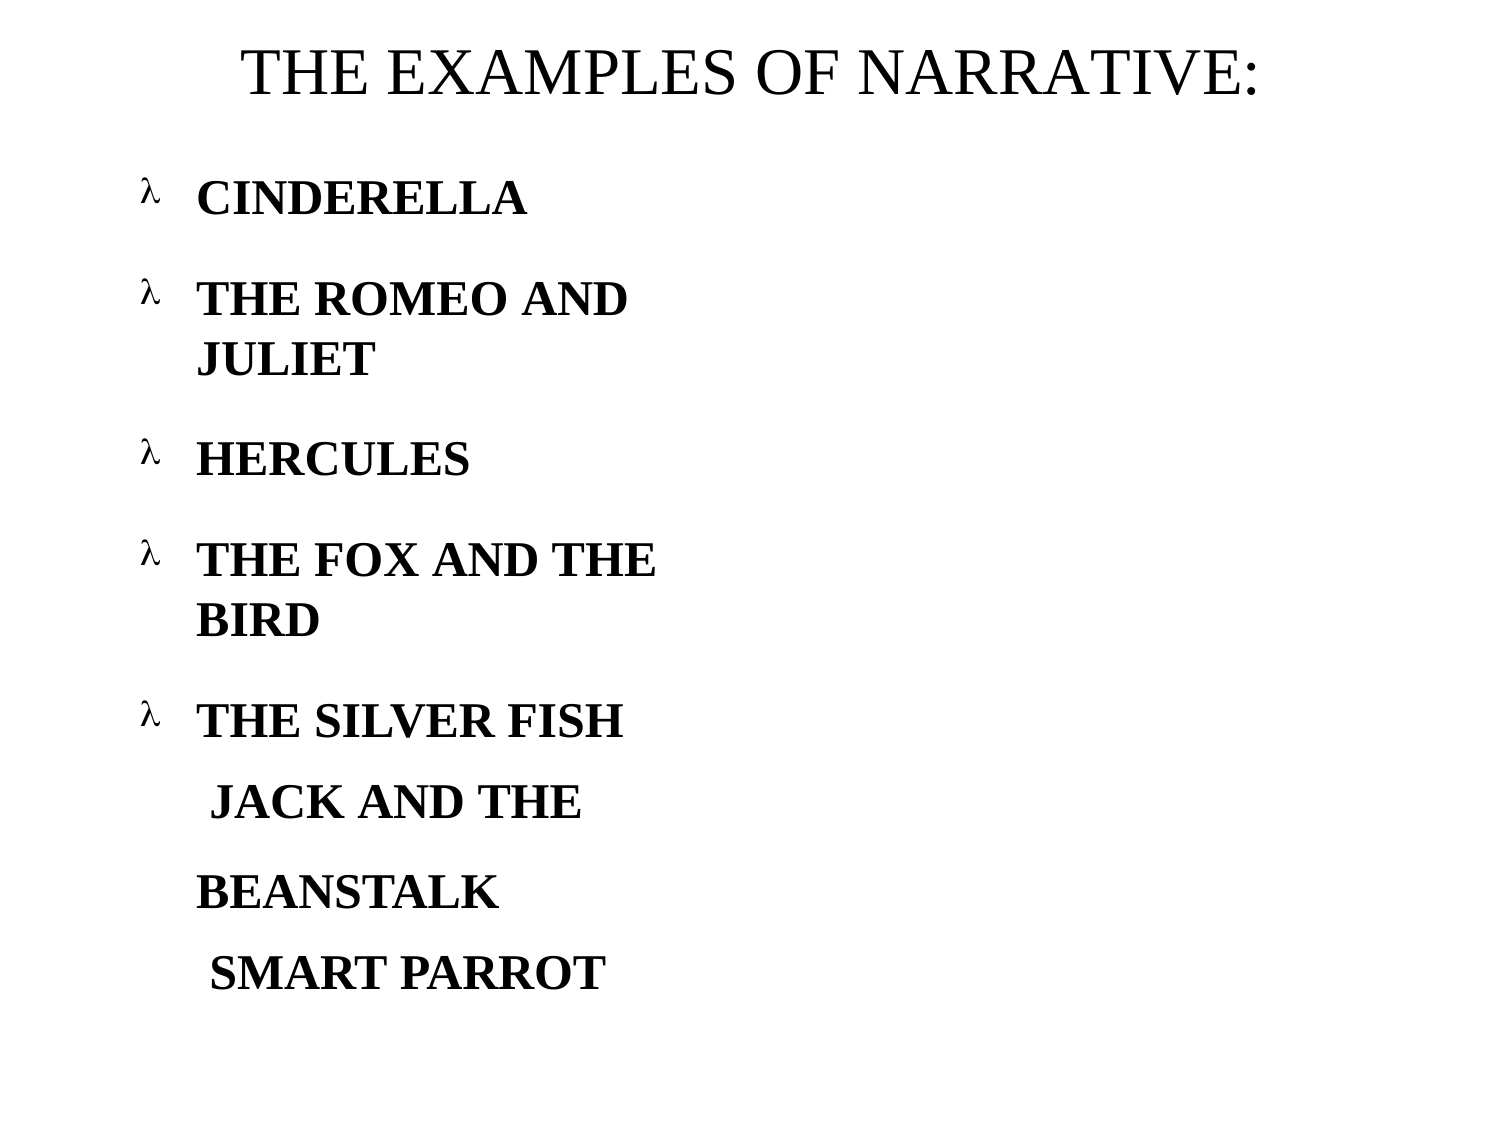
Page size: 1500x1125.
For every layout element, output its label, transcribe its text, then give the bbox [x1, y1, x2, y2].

text_box JACK AND THE BEANSTALK [194, 737, 763, 919]
text_box SMART PARROT [207, 937, 663, 1000]
title THE EXAMPLES OF NARRATIVE: [62, 0, 1438, 162]
text_box CINDERELLA THE ROMEO AND JULIET HERCULES THE FOX AND THE BIRD THE SILVER FISH [137, 162, 784, 748]
